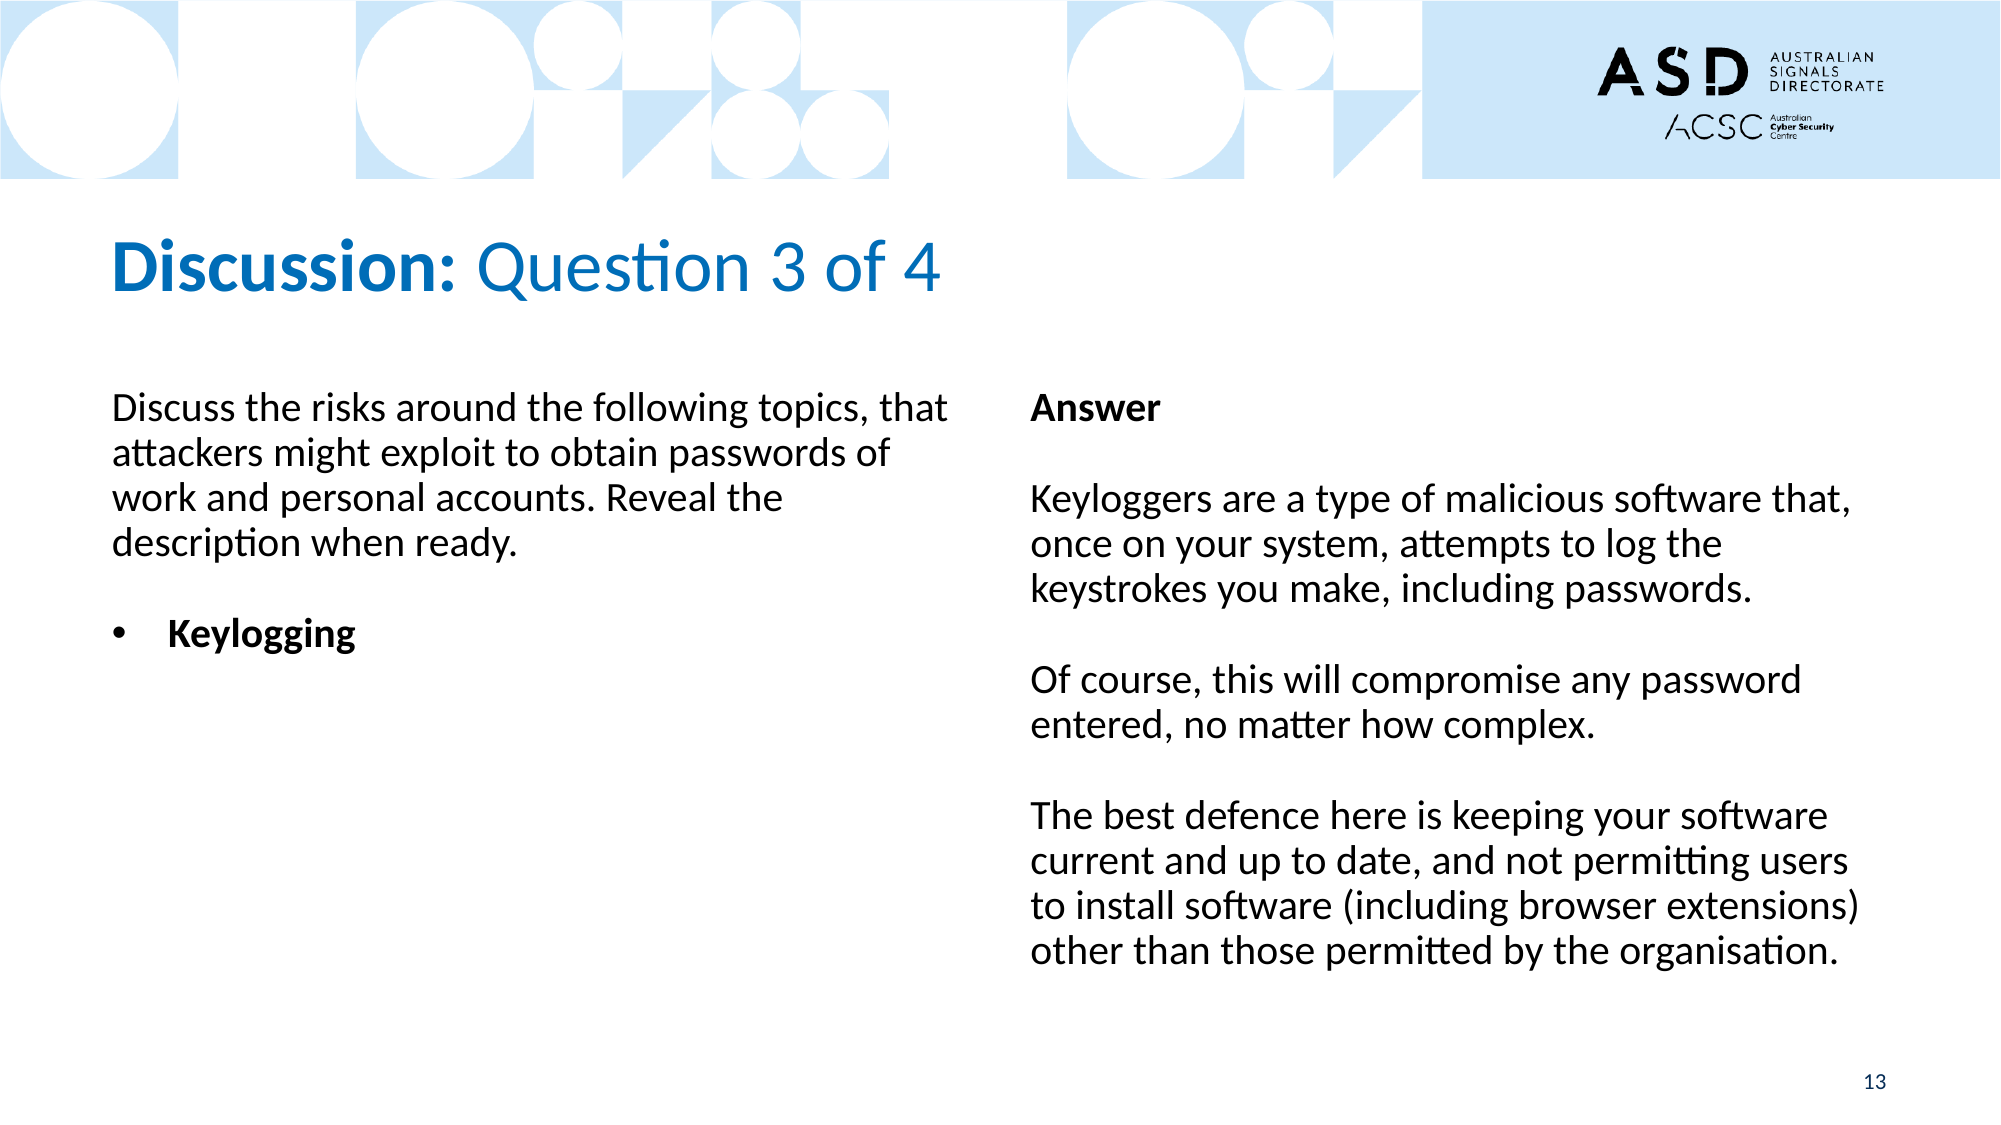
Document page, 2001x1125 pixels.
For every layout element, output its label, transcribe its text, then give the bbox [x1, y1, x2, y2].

title Discussion: Question 3 of 4 [96, 207, 1902, 328]
list Discuss the risks around the following topics, that attackers might exploit to obtain passwords of work and personal accounts. Reveal the description when ready. Keylogging [96, 378, 983, 1007]
list Answer Keyloggers are a type of malicious software that, once on your system, attempts to log the keystrokes you make, including passwords. Of course, this will compromise any password entered, no matter how complex. The best defence here is keeping your software current and up to date, and not permitting users to install software (including browser extensions) other than those permitted by the organisation. [1015, 378, 1902, 1007]
slide_number 13 [1799, 1050, 1902, 1111]
picture [0, 0, 2001, 179]
